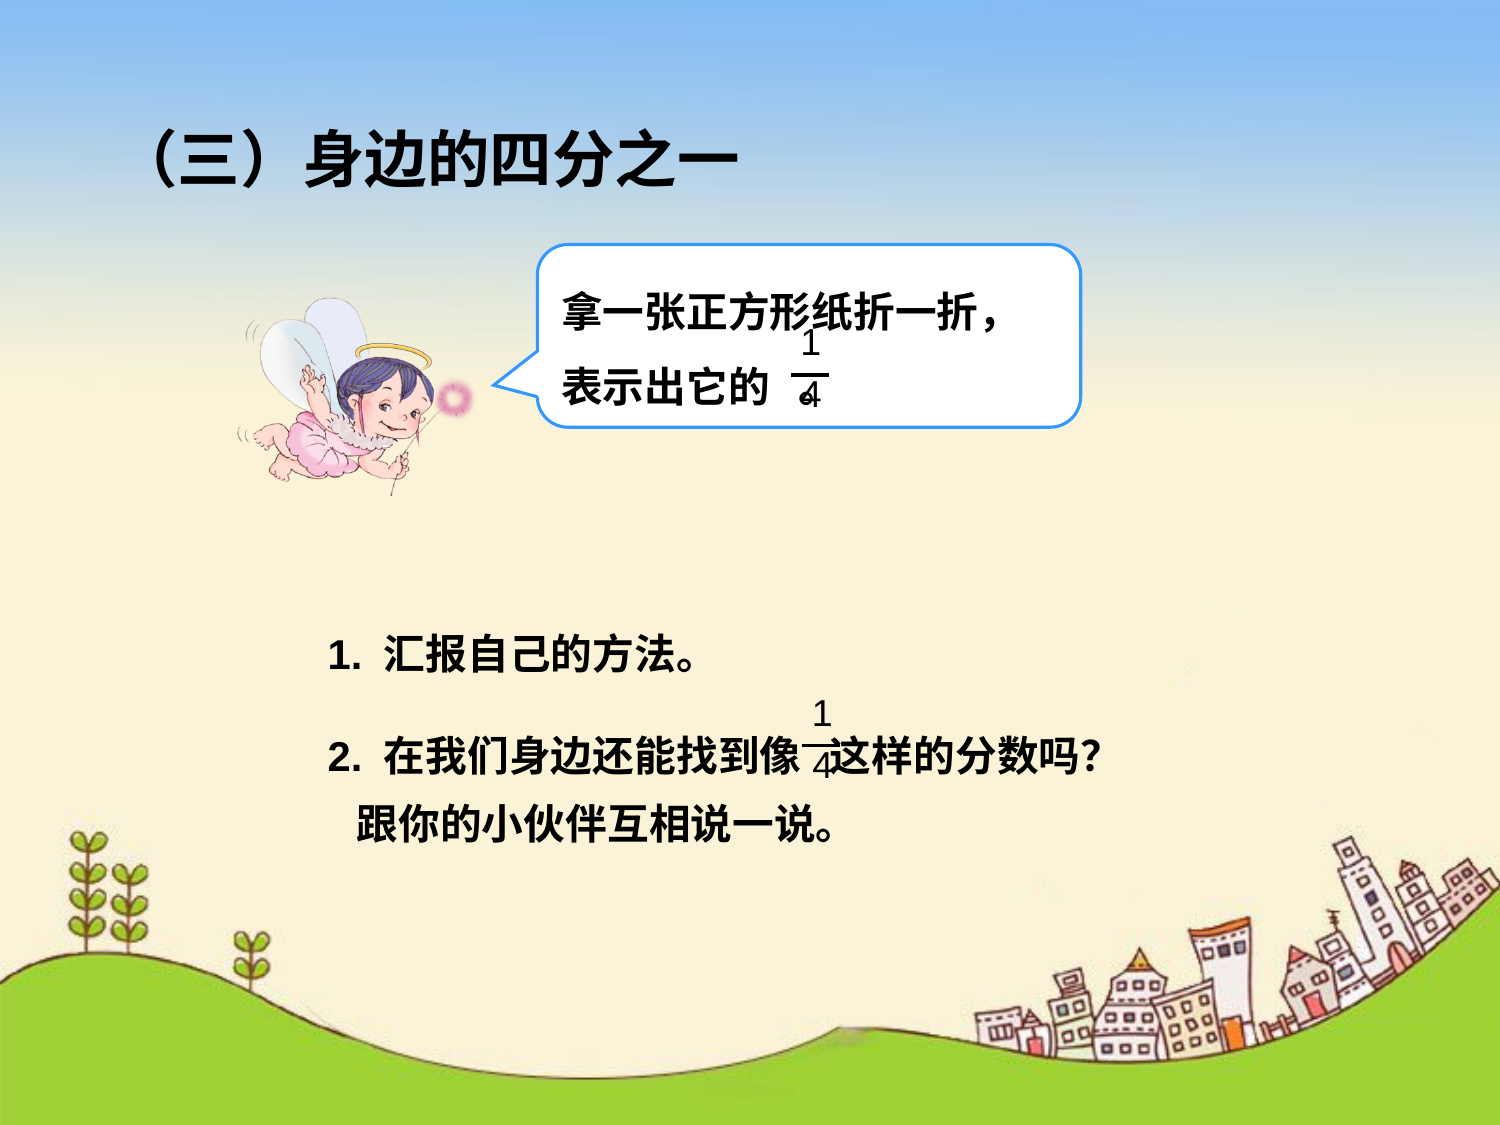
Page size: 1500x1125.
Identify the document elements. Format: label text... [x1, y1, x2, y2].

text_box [312, 681, 1294, 856]
text_box 1. 汇报自己的方法。 [312, 610, 1140, 681]
text_box （三）身边的四分之一 [100, 112, 1038, 203]
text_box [230, 244, 1081, 502]
picture [0, 0, 1500, 1125]
